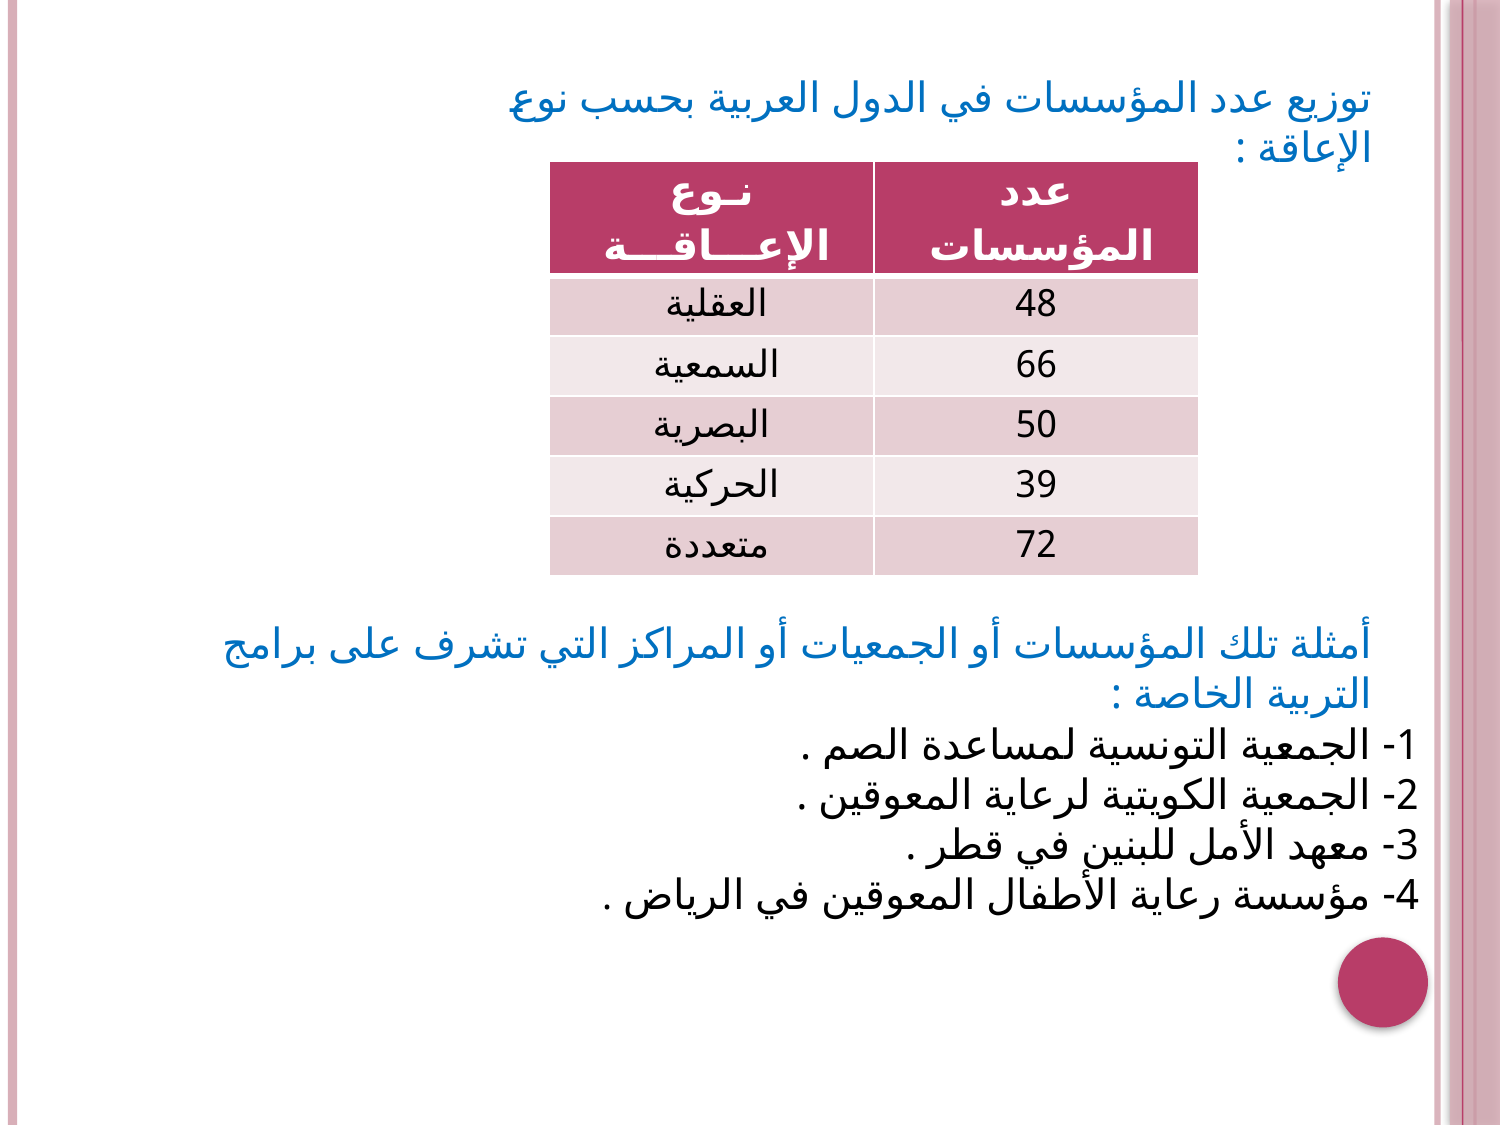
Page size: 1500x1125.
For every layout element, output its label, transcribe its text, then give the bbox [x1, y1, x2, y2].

table_header نـوع الإعـــاقـــة [550, 162, 873, 273]
table_cell 48 [875, 279, 1198, 335]
table_cell 39 [875, 457, 1198, 515]
table_cell السمعية [550, 337, 873, 395]
table_cell العقلية [550, 279, 873, 335]
text_box توزيع عدد المؤسسات في الدول العربية بحسب نوع الإعاقة : [371, 63, 1388, 179]
table_cell 72 [875, 517, 1198, 575]
text_box أمثلة تلك المؤسسات أو الجمعيات أو المراكز التي تشرف على برامج التربية الخاصة : [112, 609, 1388, 725]
table_header عدد المؤسسات [875, 162, 1198, 273]
table_cell 66 [875, 337, 1198, 395]
table_cell 50 [875, 397, 1198, 455]
table_cell متعددة [550, 517, 873, 575]
table_cell البصرية [550, 397, 873, 455]
table_cell الحركية [550, 457, 873, 515]
text_box 1- الجمعية التونسية لمساعدة الصم . 2- الجمعية الكويتية لرعاية المعوقين . 3- معهد الأمل للبنين في قطر . 4- مؤسسة رعاية الأطفال المعوقين في الرياض . [587, 710, 1434, 926]
